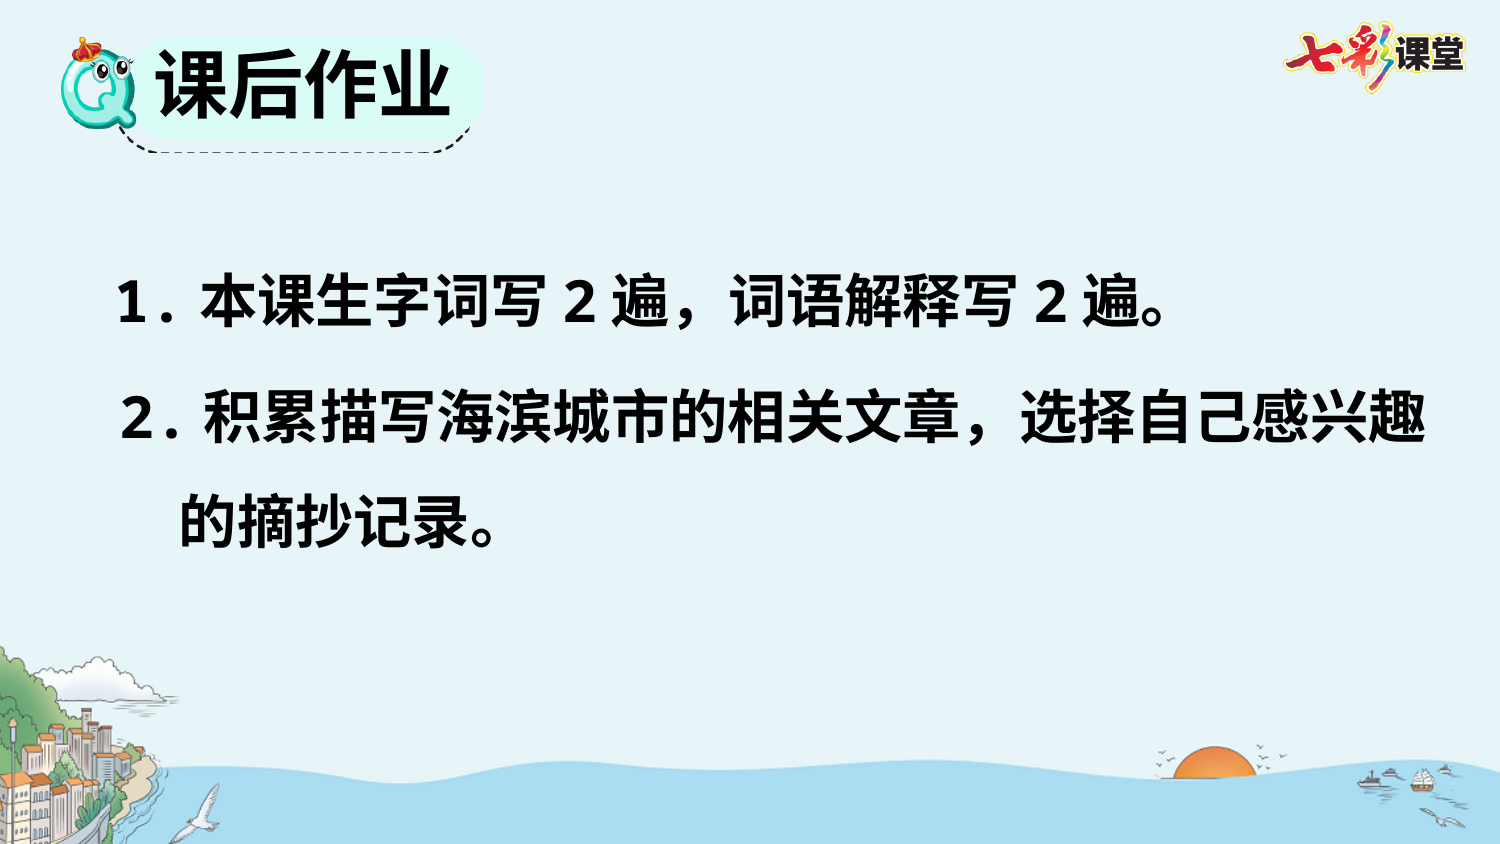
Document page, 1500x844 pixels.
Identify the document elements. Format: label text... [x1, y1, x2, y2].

text_box 2.积累描写海滨城市的相关文章，选择自己感兴趣的摘抄记录。 [104, 337, 1471, 563]
text_box 课后作业 [141, 32, 491, 134]
picture [0, 0, 1500, 844]
text_box 1.本课生字词写2遍，词语解释写2遍。 [100, 243, 1280, 425]
